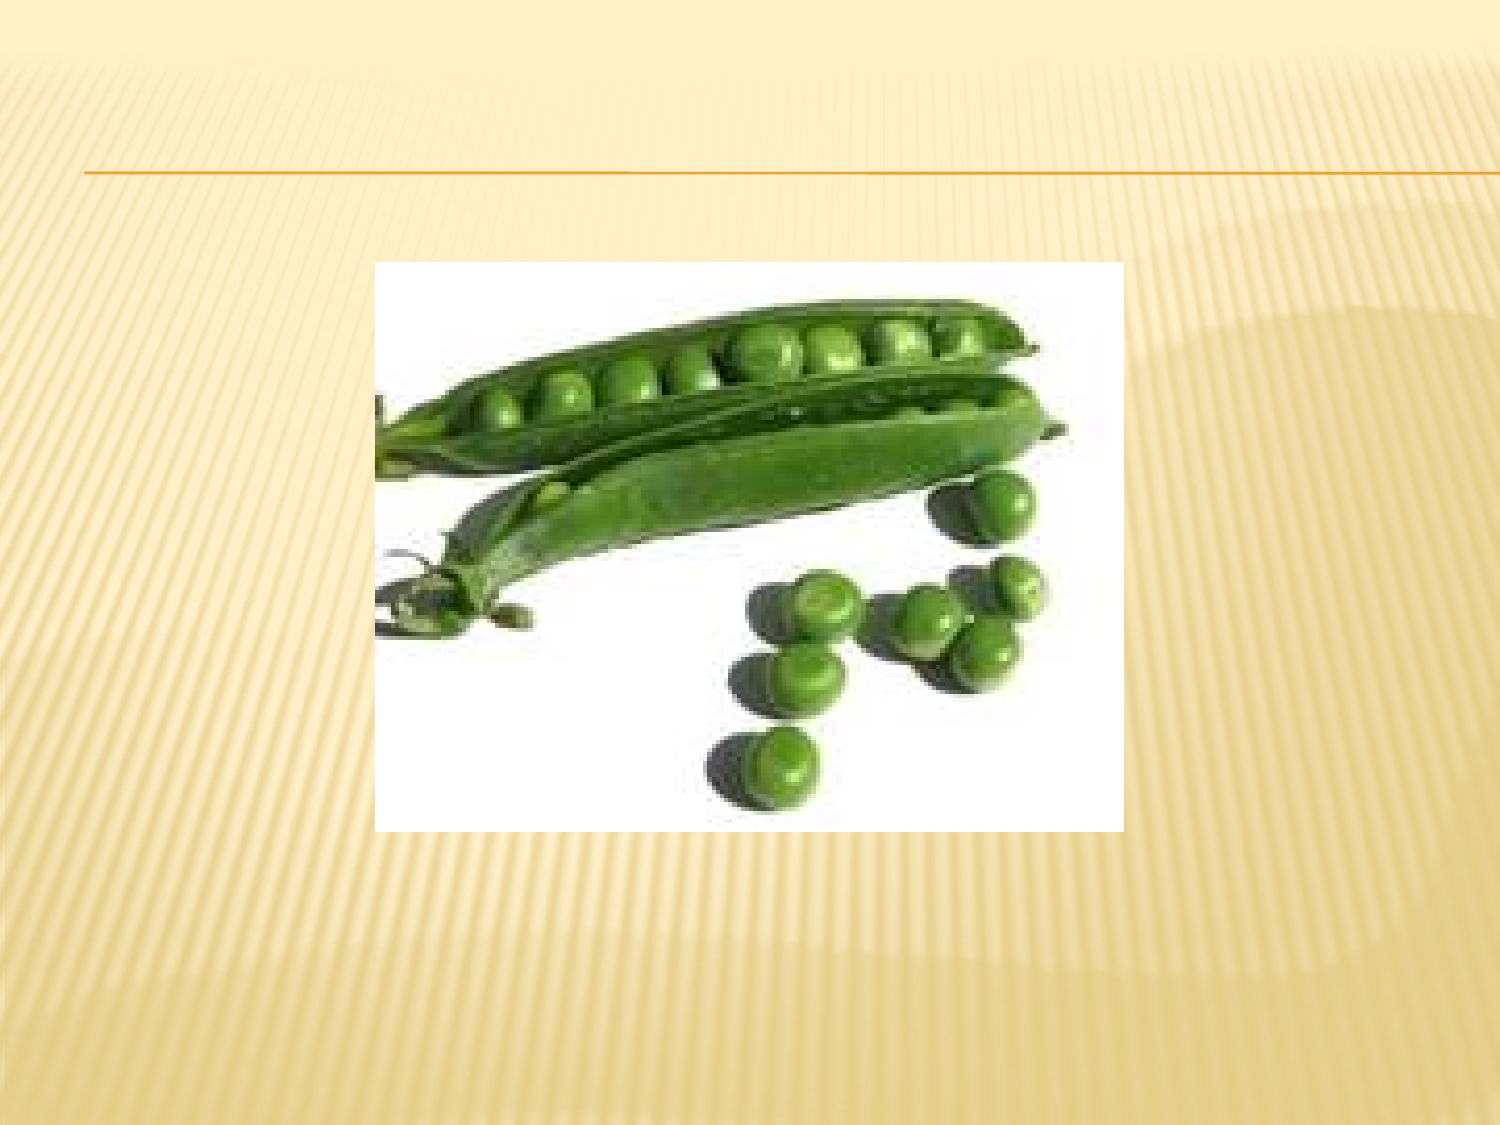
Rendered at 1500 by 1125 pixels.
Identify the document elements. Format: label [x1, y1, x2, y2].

list [374, 262, 1124, 833]
